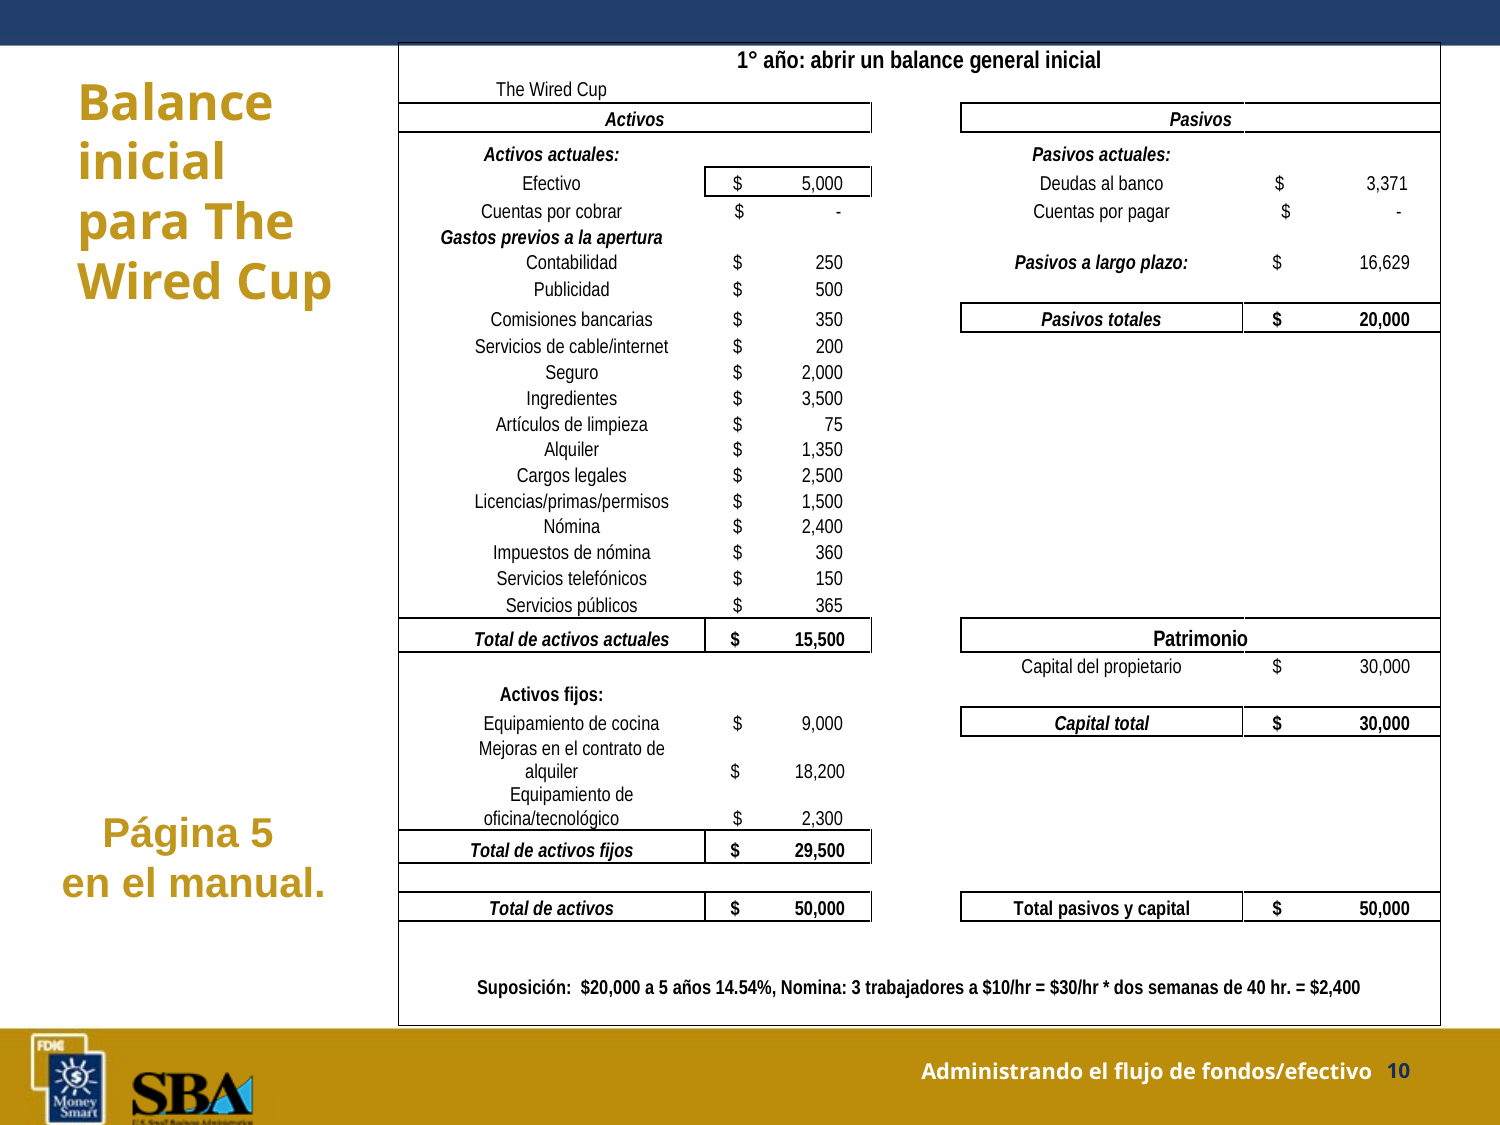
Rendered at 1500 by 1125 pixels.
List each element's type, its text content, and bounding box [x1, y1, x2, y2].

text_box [387, 41, 1500, 1054]
picture [0, 0, 1500, 1125]
text_box Página 5 en el manual. [23, 764, 364, 948]
title Balance inicial para The Wired Cup [61, 62, 365, 472]
